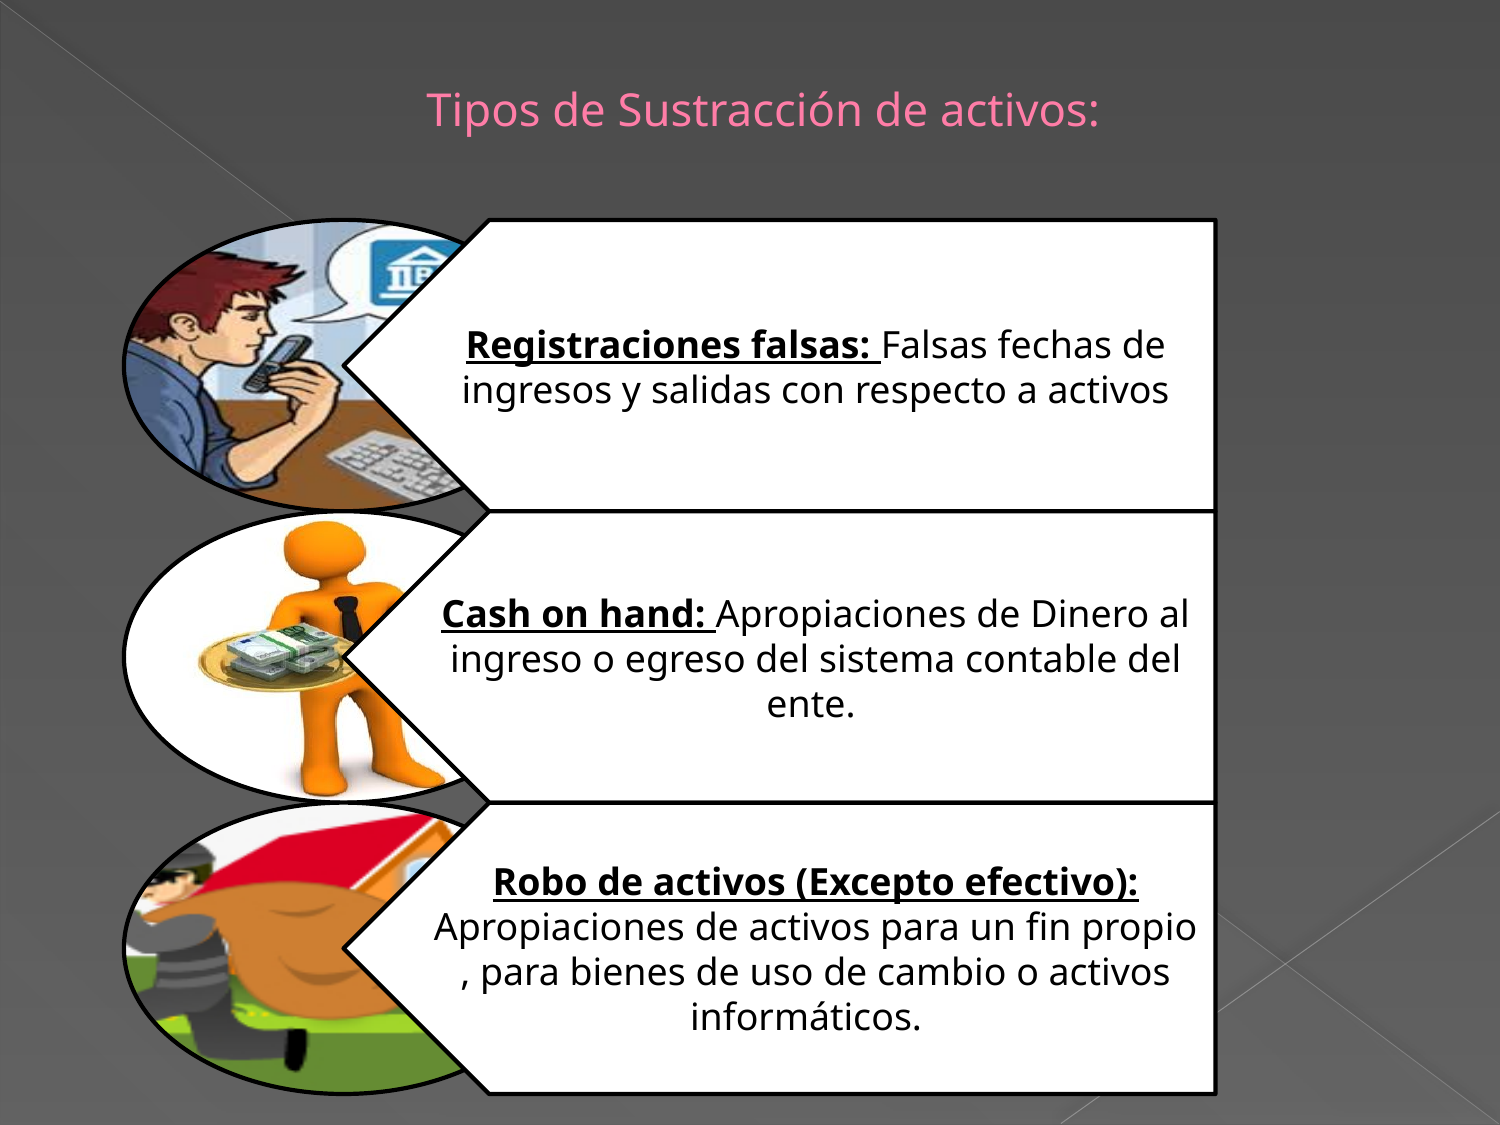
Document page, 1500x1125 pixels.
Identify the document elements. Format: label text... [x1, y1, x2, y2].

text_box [123, 219, 1436, 1095]
title Tipos de Sustracción de activos: [88, 19, 1439, 144]
